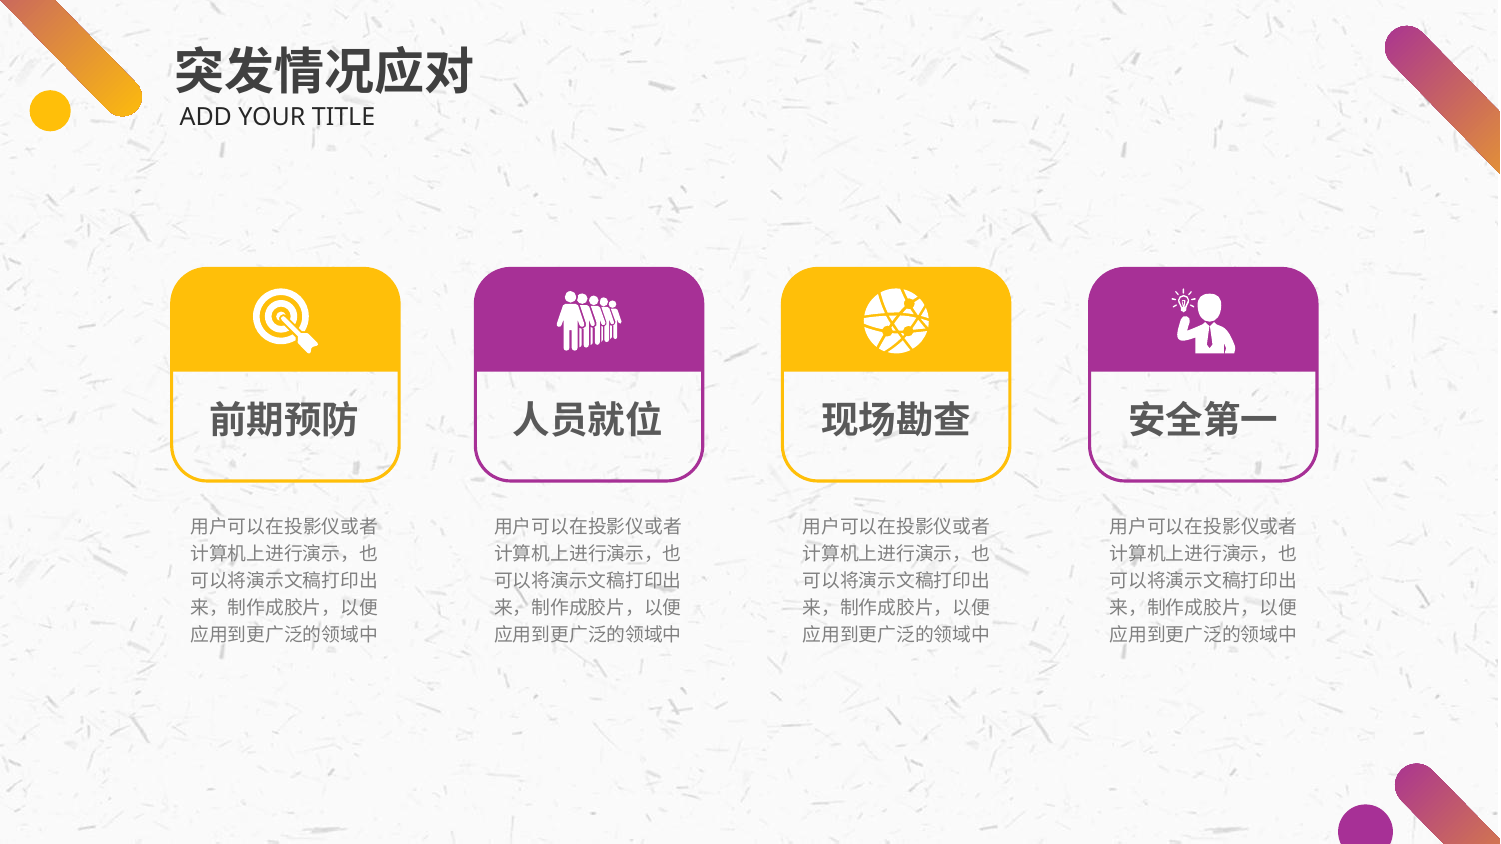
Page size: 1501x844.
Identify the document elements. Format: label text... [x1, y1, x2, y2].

text_box 现场勘查 [785, 379, 1008, 449]
text_box [250, 286, 321, 356]
picture [0, 0, 1498, 844]
text_box 用户可以在投影仪或者计算机上进行演示，也可以将演示文稿打印出来，制作成胶片，以便应用到更广泛的领域中 [783, 502, 1009, 653]
text_box [861, 286, 931, 356]
text_box [473, 266, 705, 484]
text_box [554, 288, 624, 353]
text_box [780, 266, 1012, 484]
text_box [169, 266, 402, 484]
text_box 安全第一 [1101, 379, 1305, 449]
text_box 用户可以在投影仪或者计算机上进行演示，也可以将演示文稿打印出来，制作成胶片，以便应用到更广泛的领域中 [475, 502, 701, 653]
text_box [159, 32, 521, 140]
text_box [1087, 266, 1320, 484]
text_box 用户可以在投影仪或者计算机上进行演示，也可以将演示文稿打印出来，制作成胶片，以便应用到更广泛的领域中 [171, 502, 397, 653]
text_box [1169, 286, 1238, 356]
text_box 前期预防 [182, 379, 386, 449]
text_box 用户可以在投影仪或者计算机上进行演示，也可以将演示文稿打印出来，制作成胶片，以便应用到更广泛的领域中 [1090, 502, 1316, 653]
text_box 人员就位 [480, 379, 696, 449]
